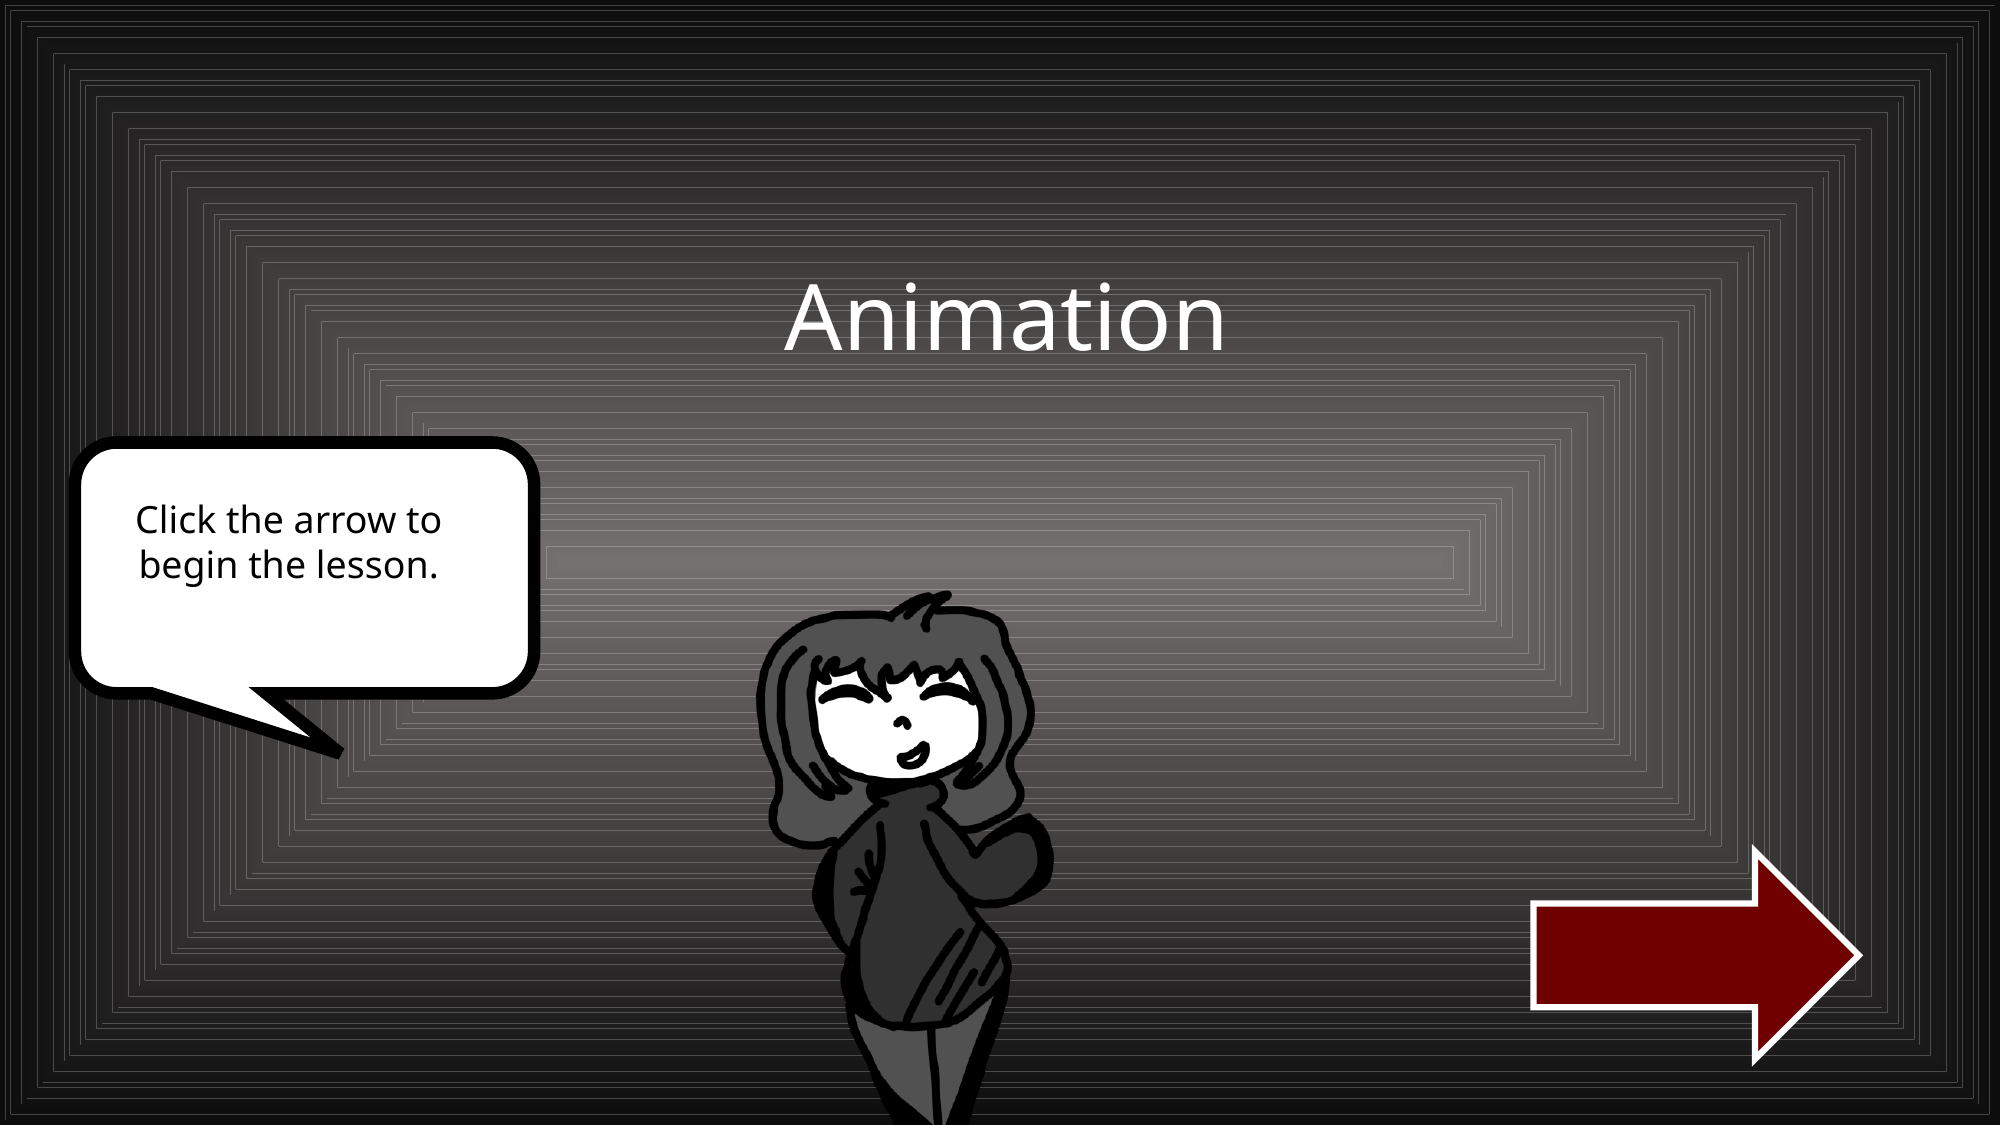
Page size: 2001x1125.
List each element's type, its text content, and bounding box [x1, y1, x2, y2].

picture [723, 539, 1090, 1125]
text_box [74, 442, 535, 754]
text_box [1532, 849, 1861, 1062]
title Animation [144, 212, 1870, 430]
